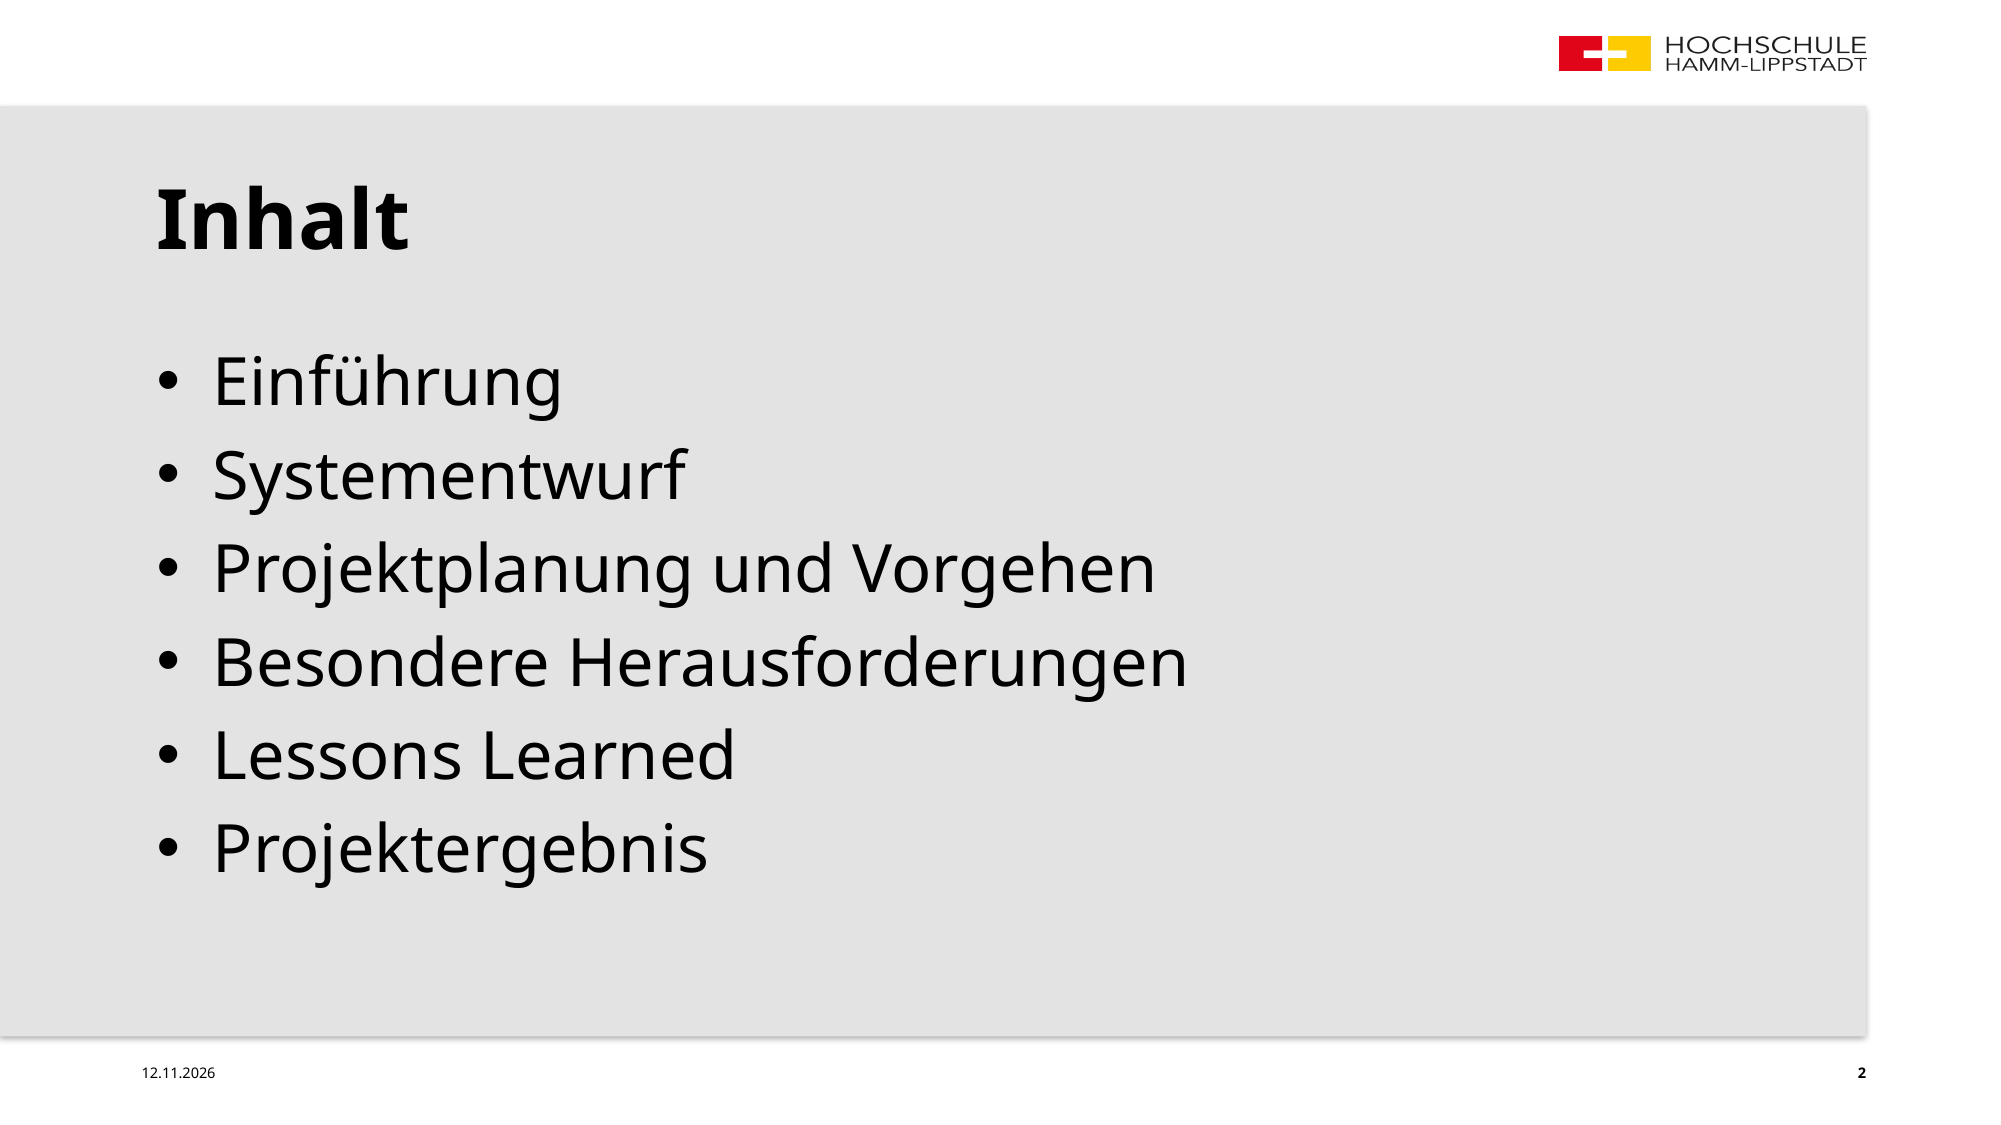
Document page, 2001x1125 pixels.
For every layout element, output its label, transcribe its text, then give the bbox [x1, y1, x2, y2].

title Inhalt [141, 122, 1821, 310]
slide_number 2 [1399, 1065, 1867, 1084]
picture [1559, 36, 1867, 71]
list Einführung Systementwurf Projektplanung und Vorgehen Besondere Herausforderungen Lessons Learned Projektergebnis [141, 331, 1821, 1005]
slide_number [141, 1065, 609, 1084]
